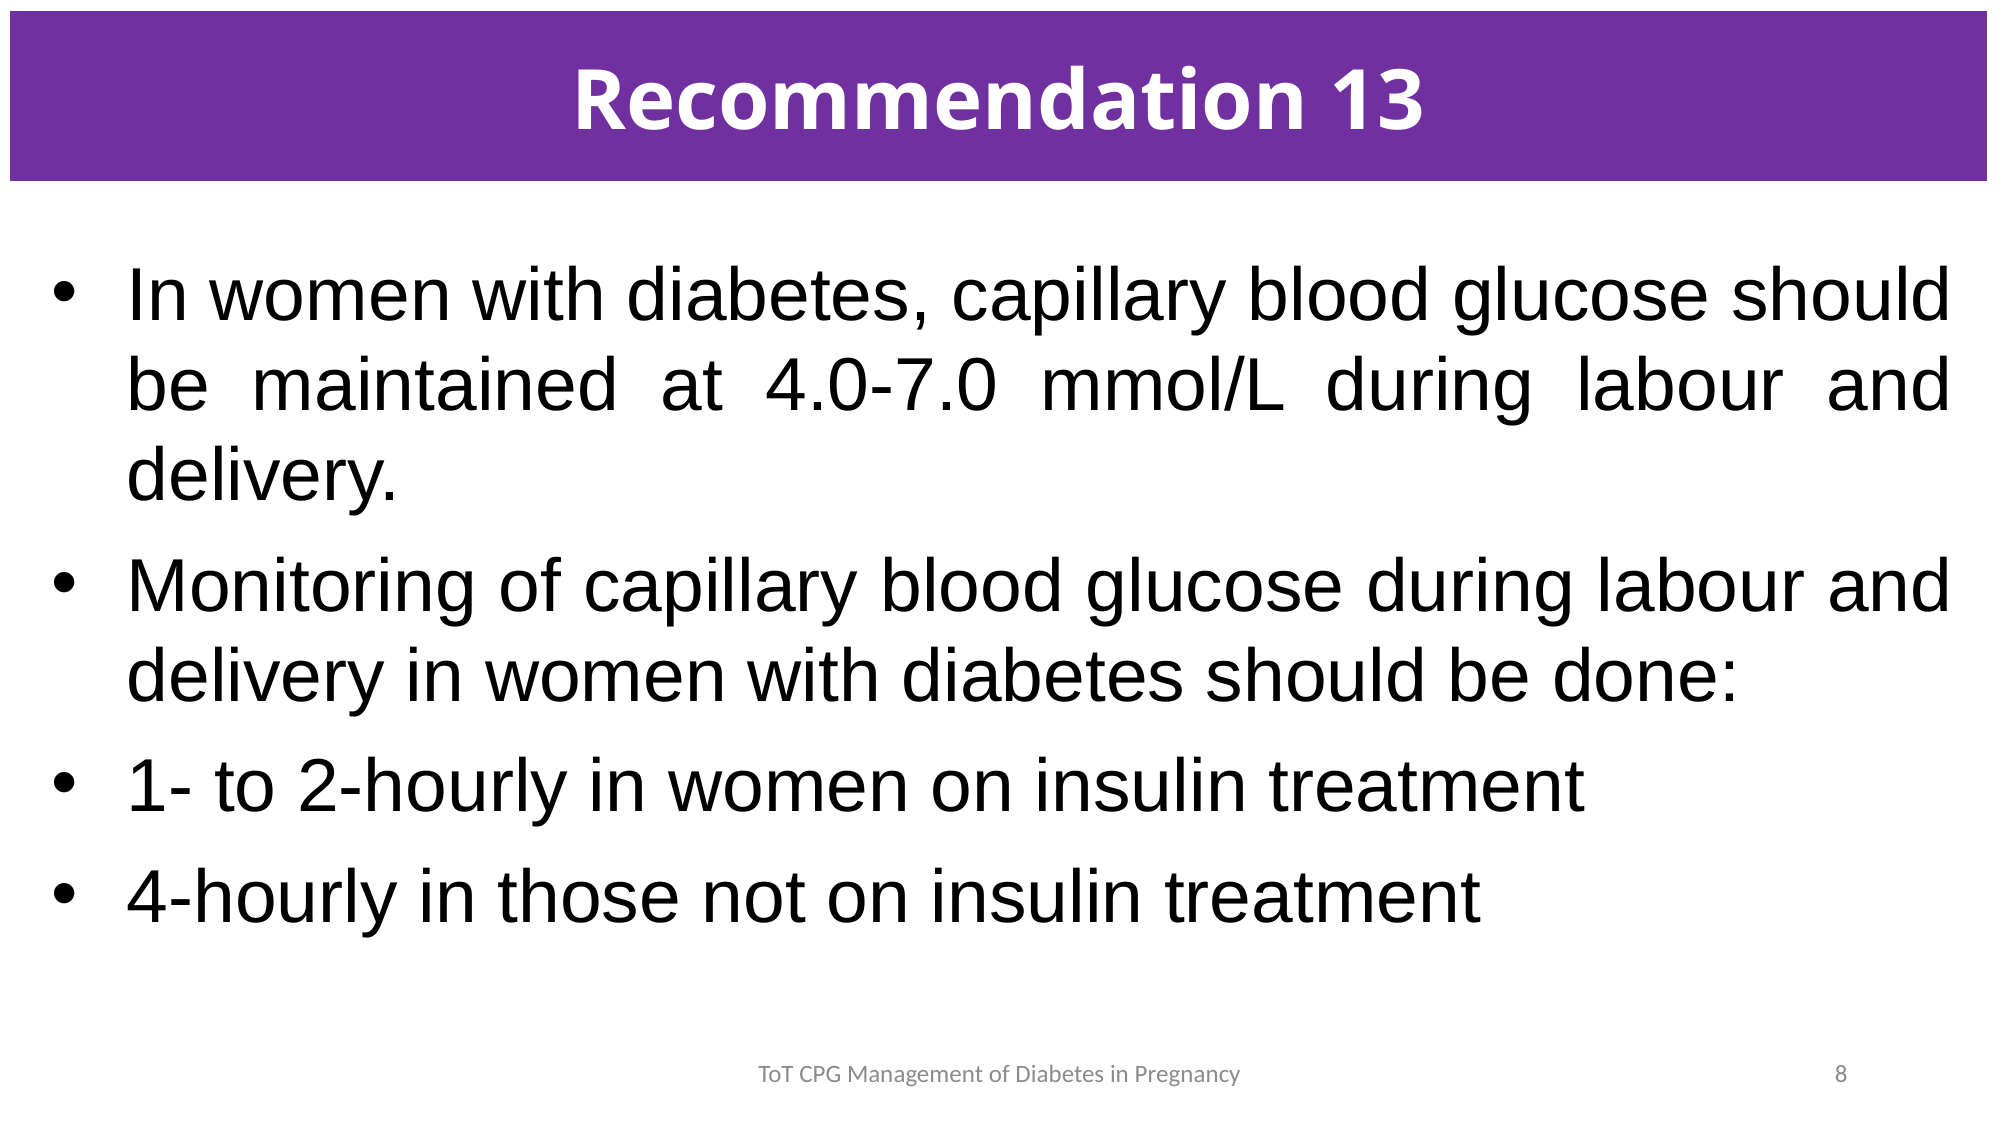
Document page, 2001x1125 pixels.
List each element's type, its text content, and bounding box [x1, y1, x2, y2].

table_header Recommendation 13 [10, 11, 1987, 181]
footer ToT CPG Management of Diabetes in Pregnancy [662, 1042, 1338, 1103]
slide_number 8 [1412, 1042, 1863, 1103]
list In women with diabetes, capillary blood glucose should be maintained at 4.0-7.0 mmol/L during labour and delivery. Monitoring of capillary blood glucose during labour and delivery in women with diabetes should be done: 1- to 2-hourly in women on insulin treatment 4-hourly in those not on insulin treatment [21, 237, 1969, 1075]
